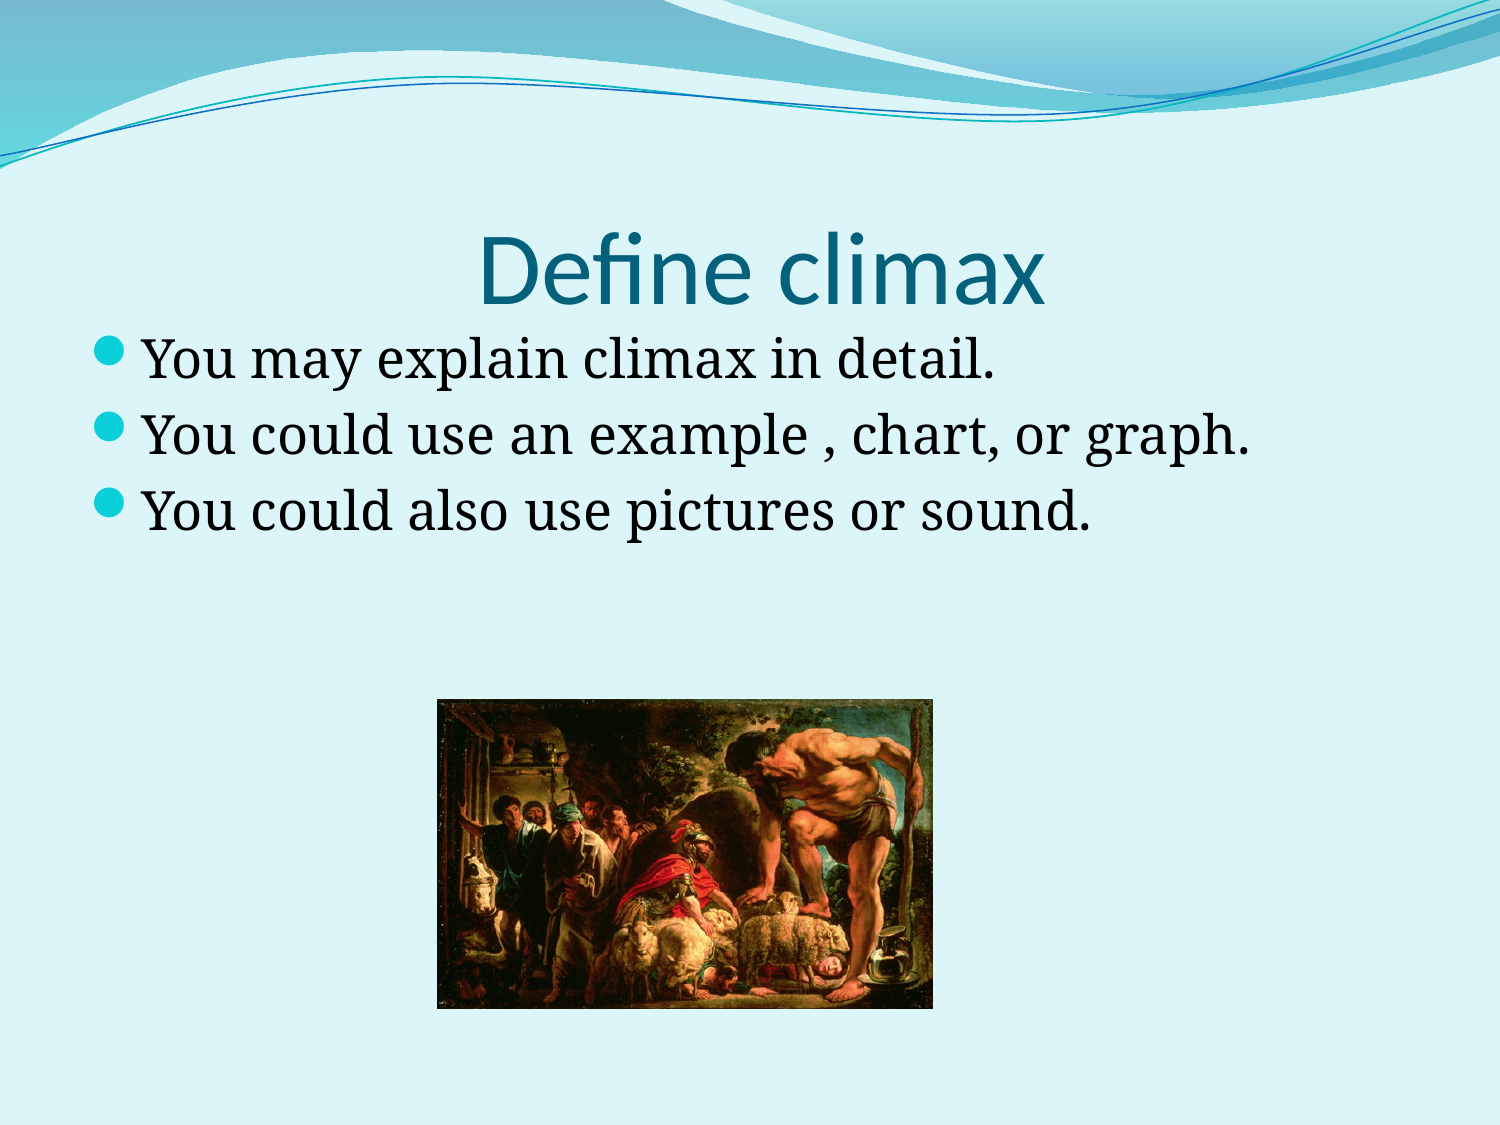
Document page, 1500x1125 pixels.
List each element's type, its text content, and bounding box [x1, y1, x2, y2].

picture [437, 699, 933, 1009]
title Define climax [87, 137, 1438, 325]
list You may explain climax in detail. You could use an example , chart, or graph. You could also use pictures or sound. [75, 317, 1425, 1038]
